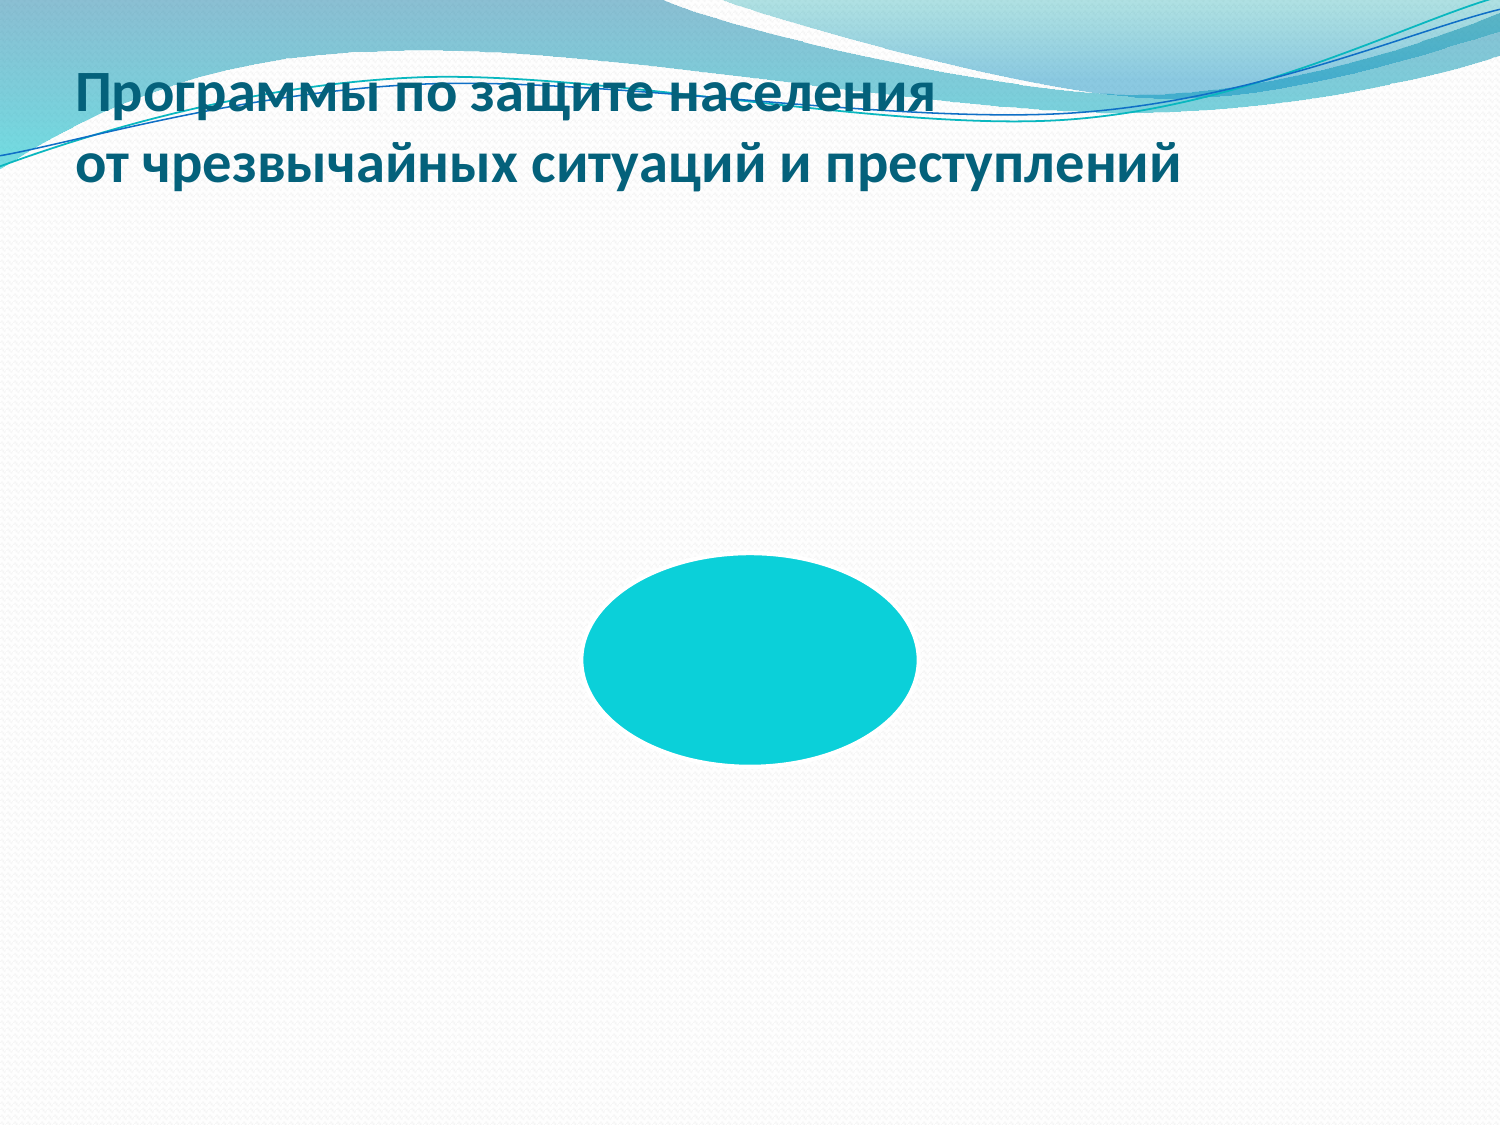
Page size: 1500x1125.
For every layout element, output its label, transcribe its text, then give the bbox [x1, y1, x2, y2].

title Программы по защите населения от чрезвычайных ситуаций и преступлений [75, 45, 1425, 194]
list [74, 232, 1426, 1088]
